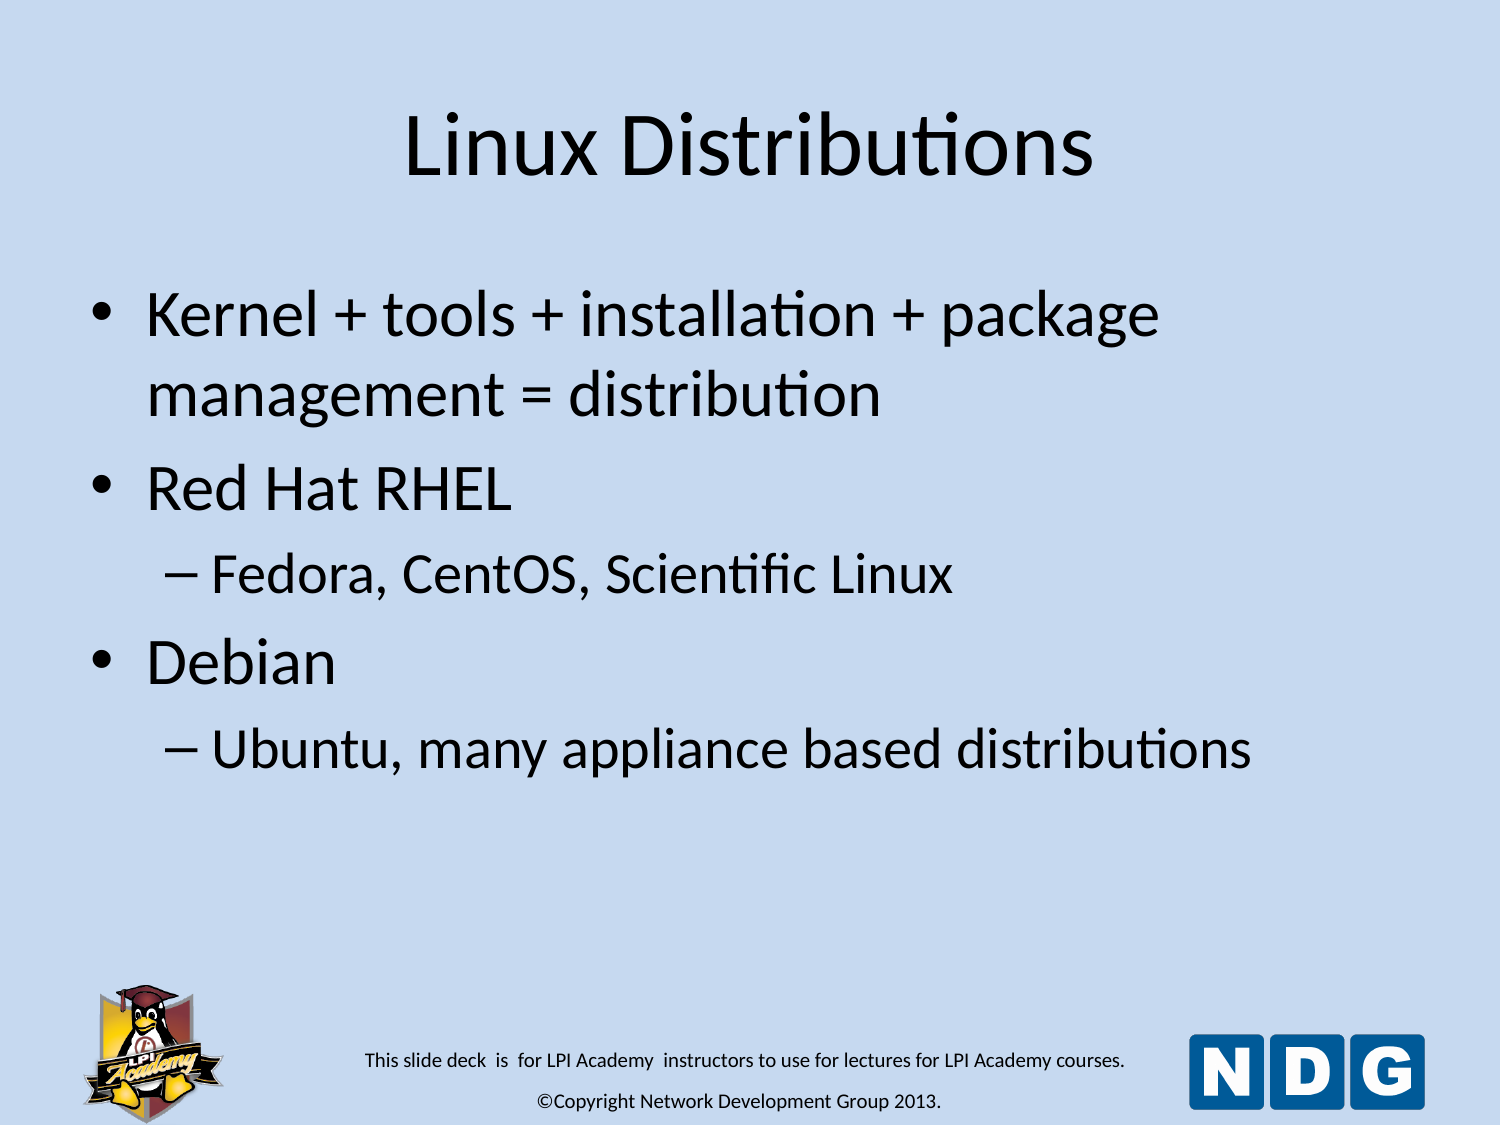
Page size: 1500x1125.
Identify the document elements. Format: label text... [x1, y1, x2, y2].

picture [1189, 1034, 1425, 1110]
picture [75, 1005, 229, 1125]
title Linux Distributions [75, 45, 1425, 233]
list Kernel + tools + installation + package management = distribution Red Hat RHEL Fedora, CentOS, Scientific Linux Debian Ubuntu, many appliance based distributions [75, 262, 1425, 1005]
